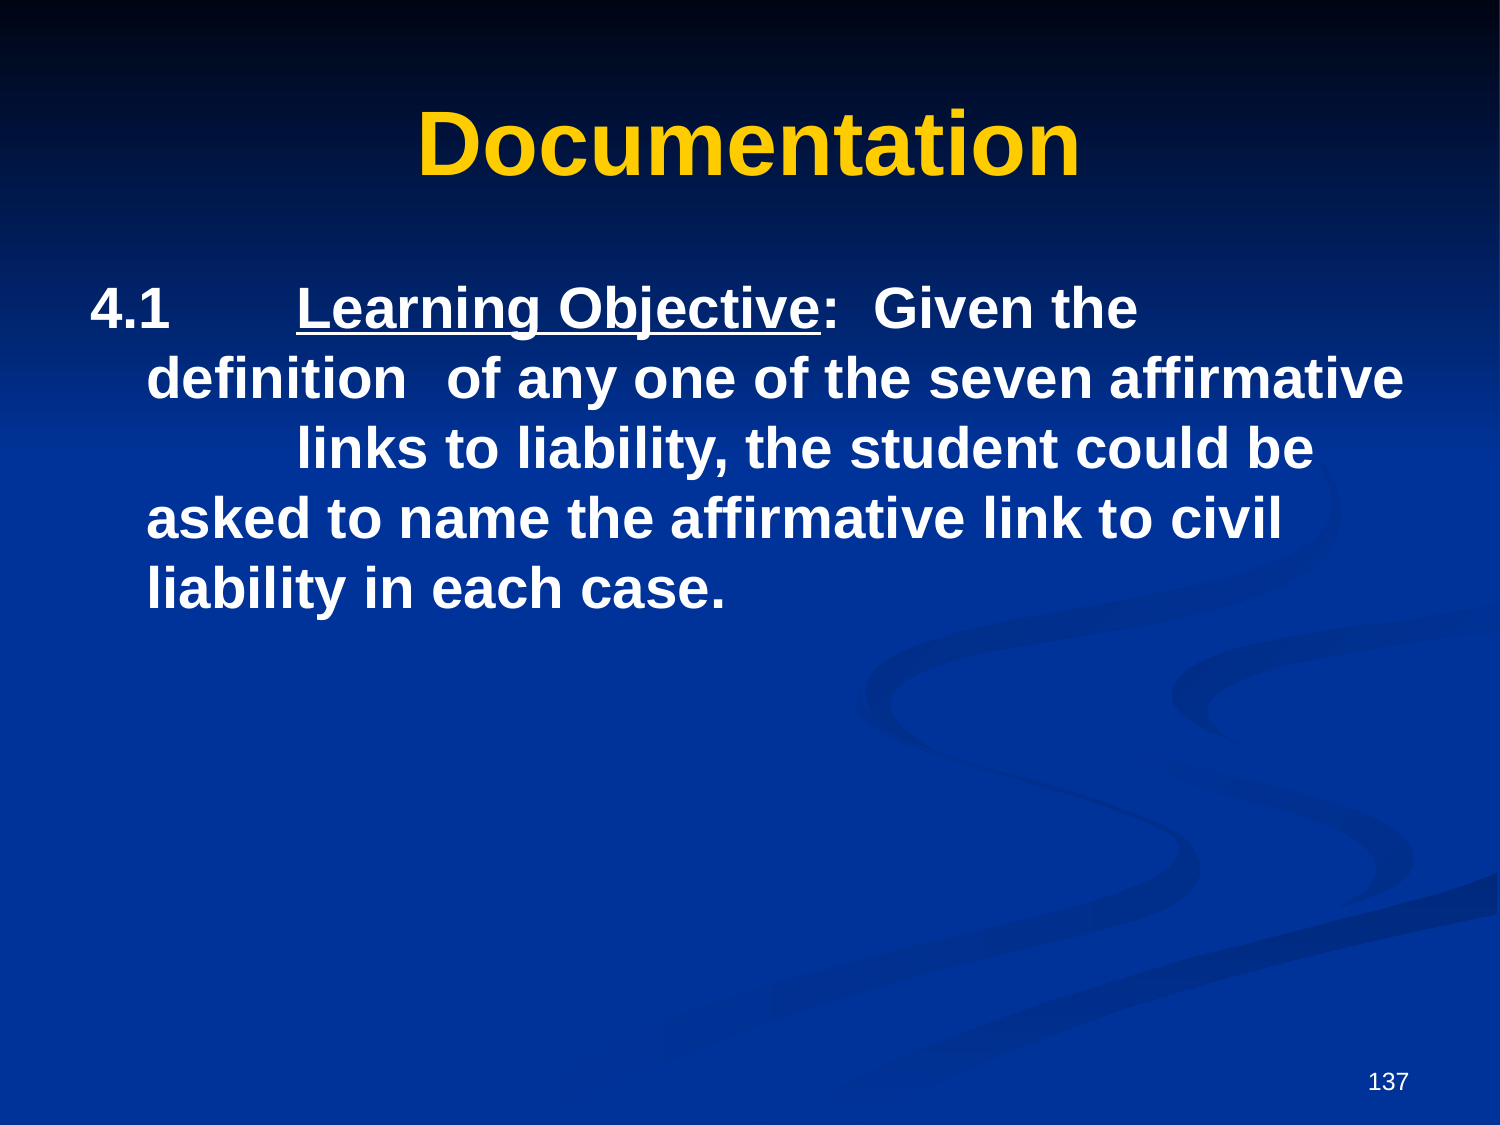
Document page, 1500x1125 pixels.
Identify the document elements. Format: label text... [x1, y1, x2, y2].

list 4.1 Learning Objective: Given the definition of any one of the seven affirmative links to liability, the student could be asked to name the affirmative link to civil liability in each case. [74, 262, 1426, 1006]
slide_number 137 [1074, 1024, 1426, 1104]
title Documentation [74, 44, 1426, 233]
